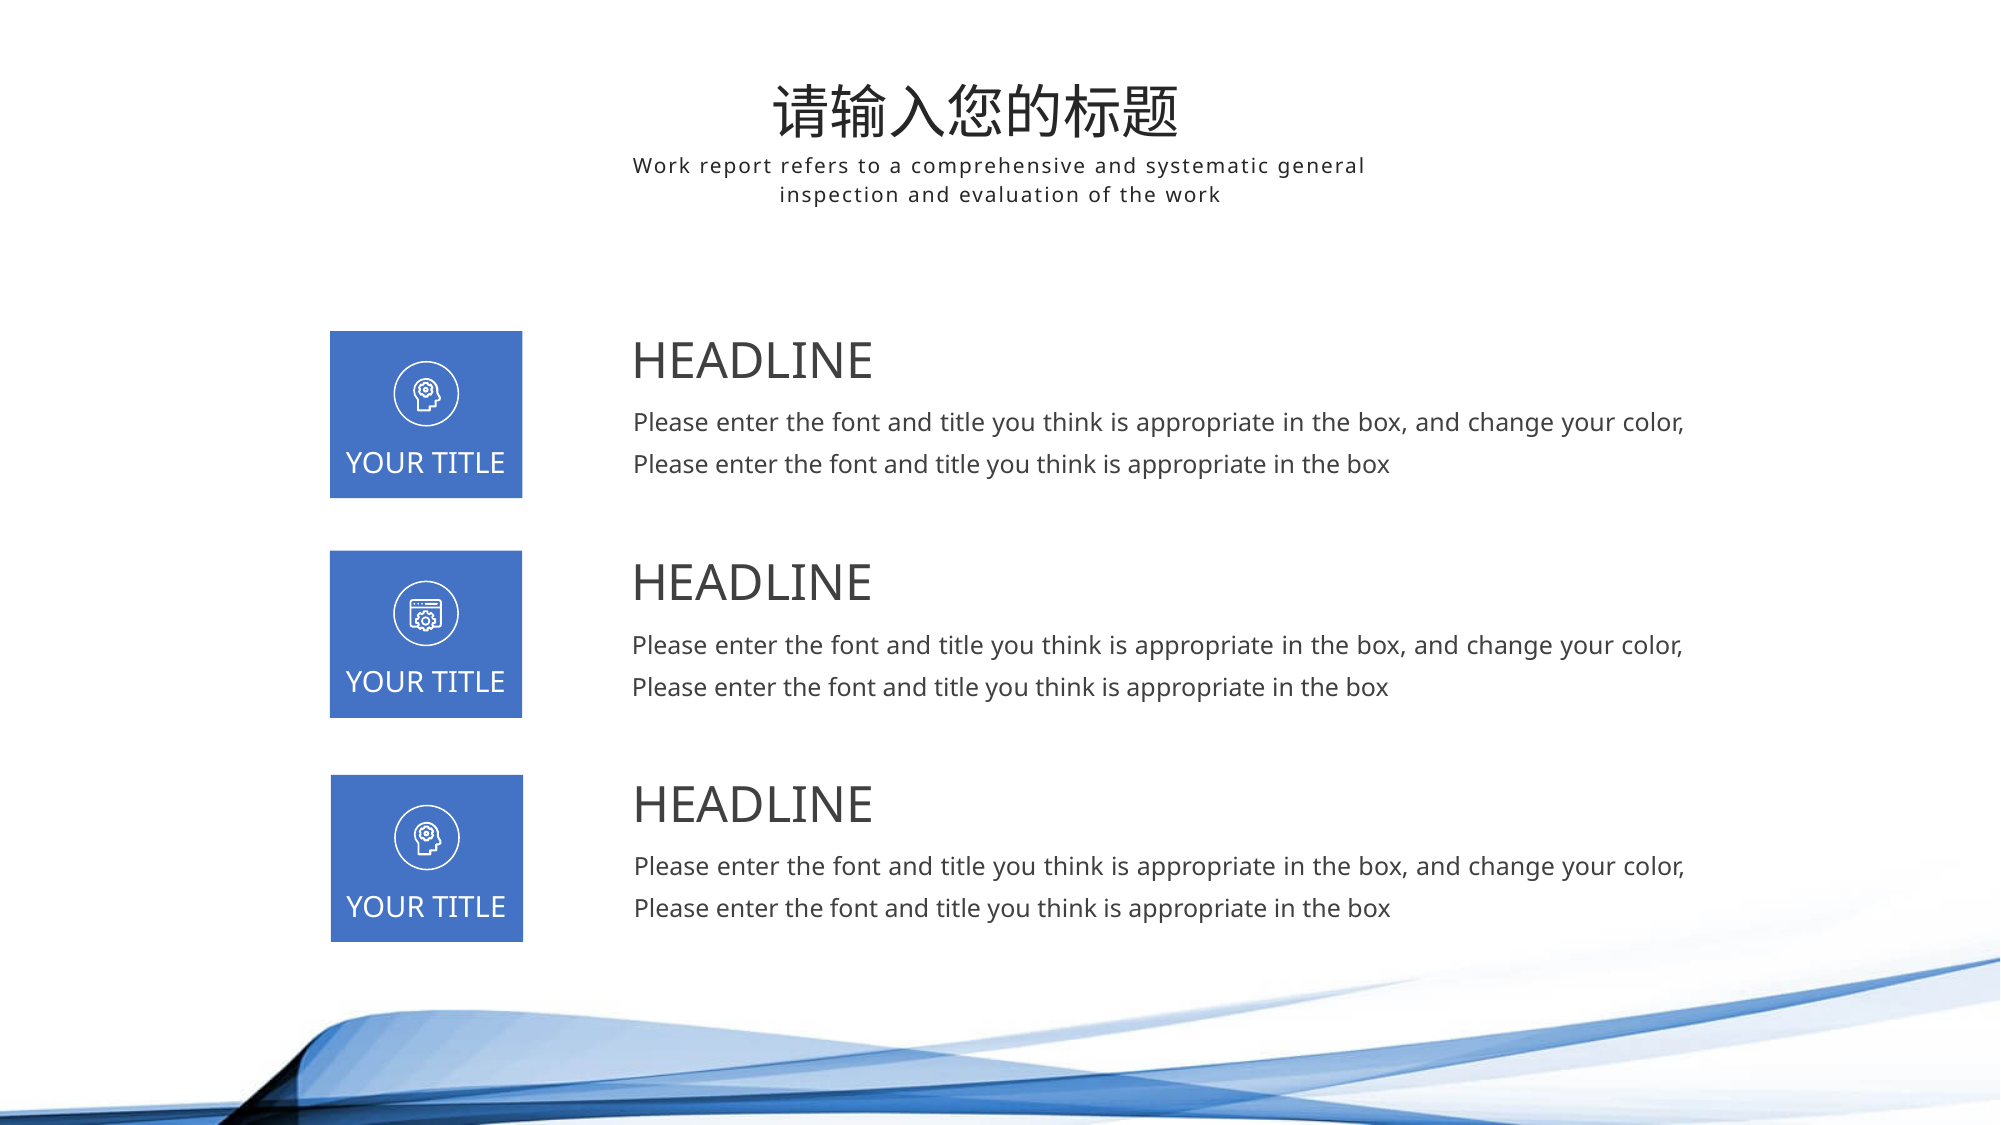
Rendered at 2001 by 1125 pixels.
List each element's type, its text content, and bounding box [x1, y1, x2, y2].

text_box HEADLINE [616, 543, 948, 618]
text_box Please enter the font and title you think is appropriate in the box, and change your color, Please enter the font and title you think is appropriate in the box [618, 387, 1702, 486]
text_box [309, 550, 542, 718]
picture [0, 0, 2001, 1125]
text_box Please enter the font and title you think is appropriate in the box, and change your color, Please enter the font and title you think is appropriate in the box [617, 610, 1700, 709]
text_box 请输入您的标题 [757, 67, 1243, 140]
text_box HEADLINE [617, 765, 949, 841]
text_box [310, 774, 543, 942]
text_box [309, 330, 542, 499]
text_box Please enter the font and title you think is appropriate in the box, and change your color, Please enter the font and title you think is appropriate in the box [619, 831, 1702, 930]
text_box Work report refers to a comprehensive and systematic general inspection and evaluation of the work [561, 140, 1439, 214]
text_box HEADLINE [616, 321, 948, 397]
